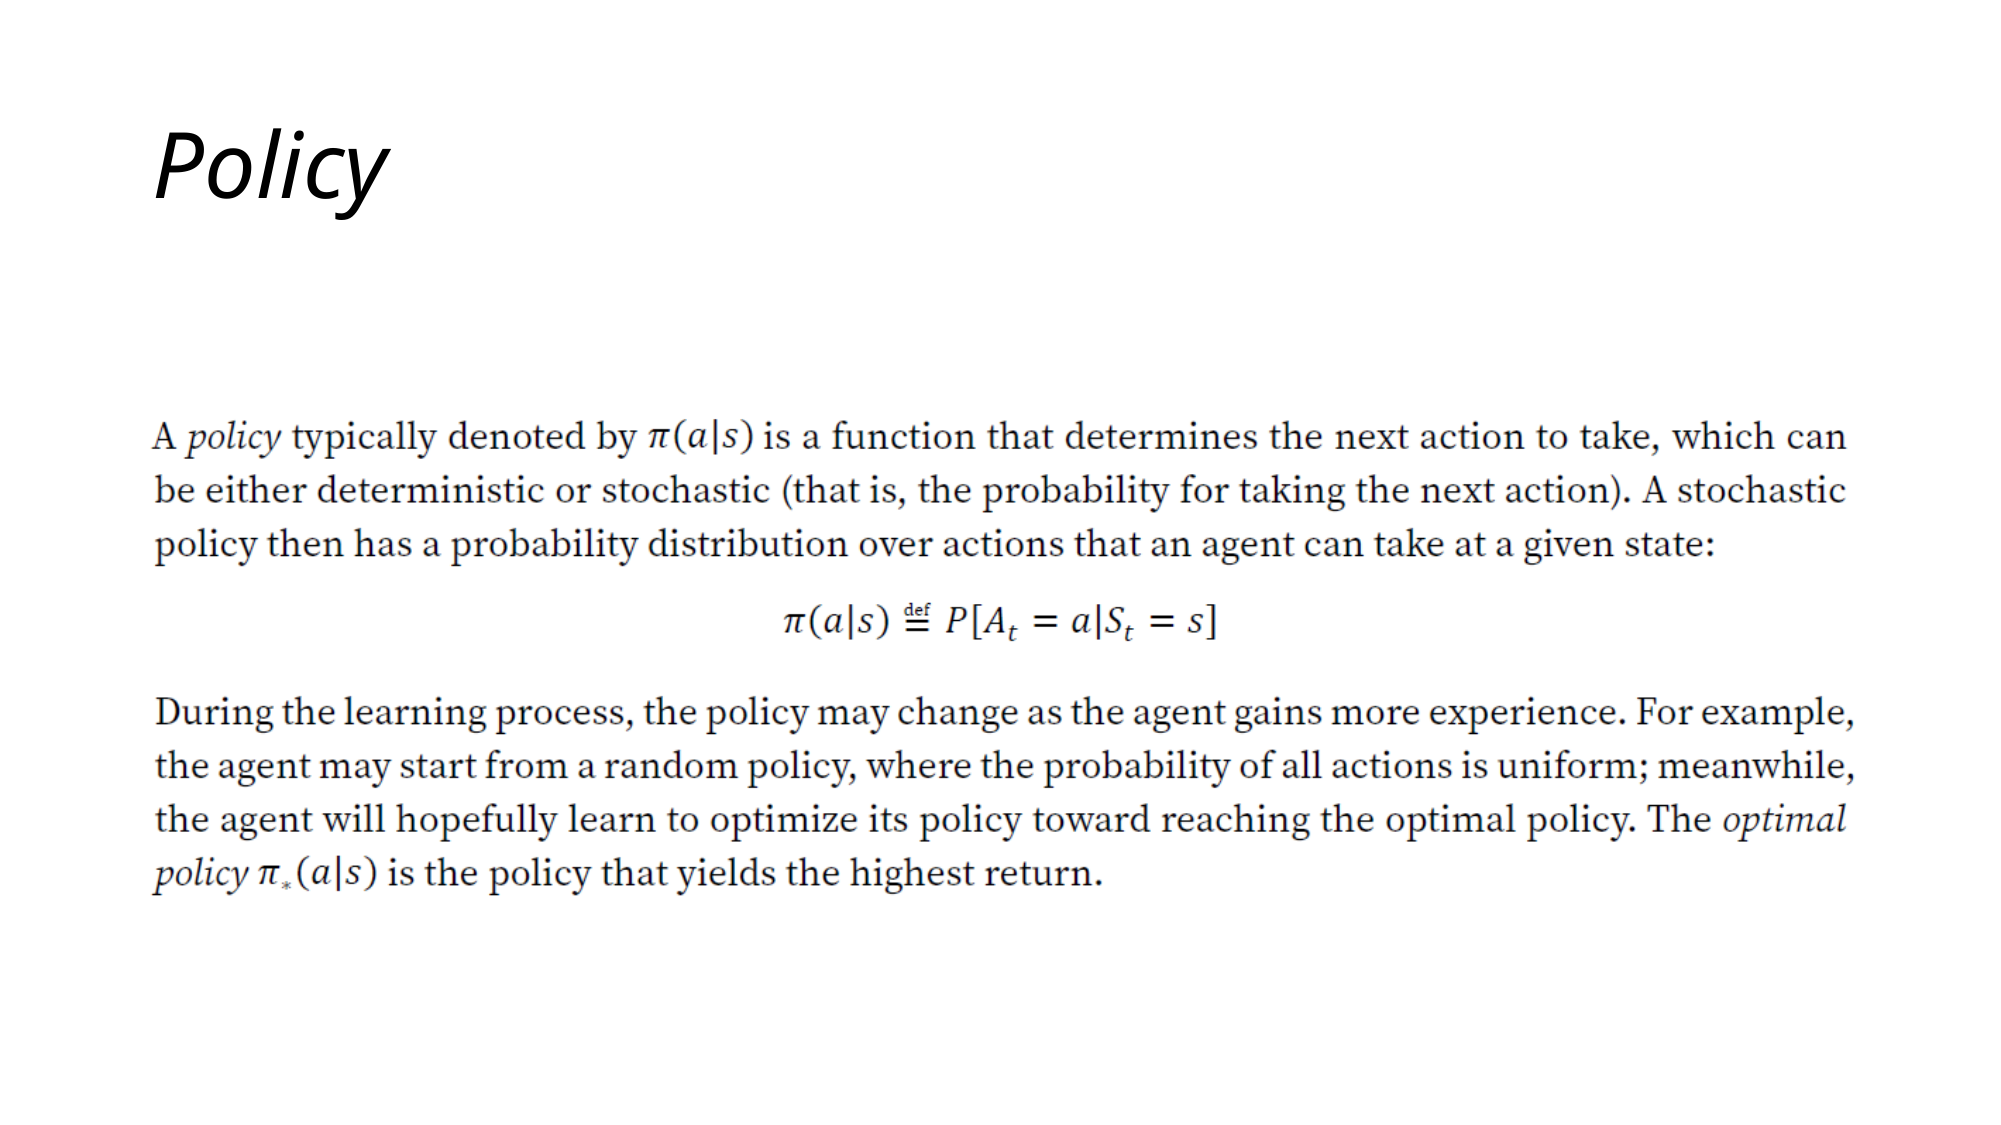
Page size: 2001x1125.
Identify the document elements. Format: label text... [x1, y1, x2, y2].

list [137, 401, 1863, 911]
title Policy [137, 59, 1863, 278]
